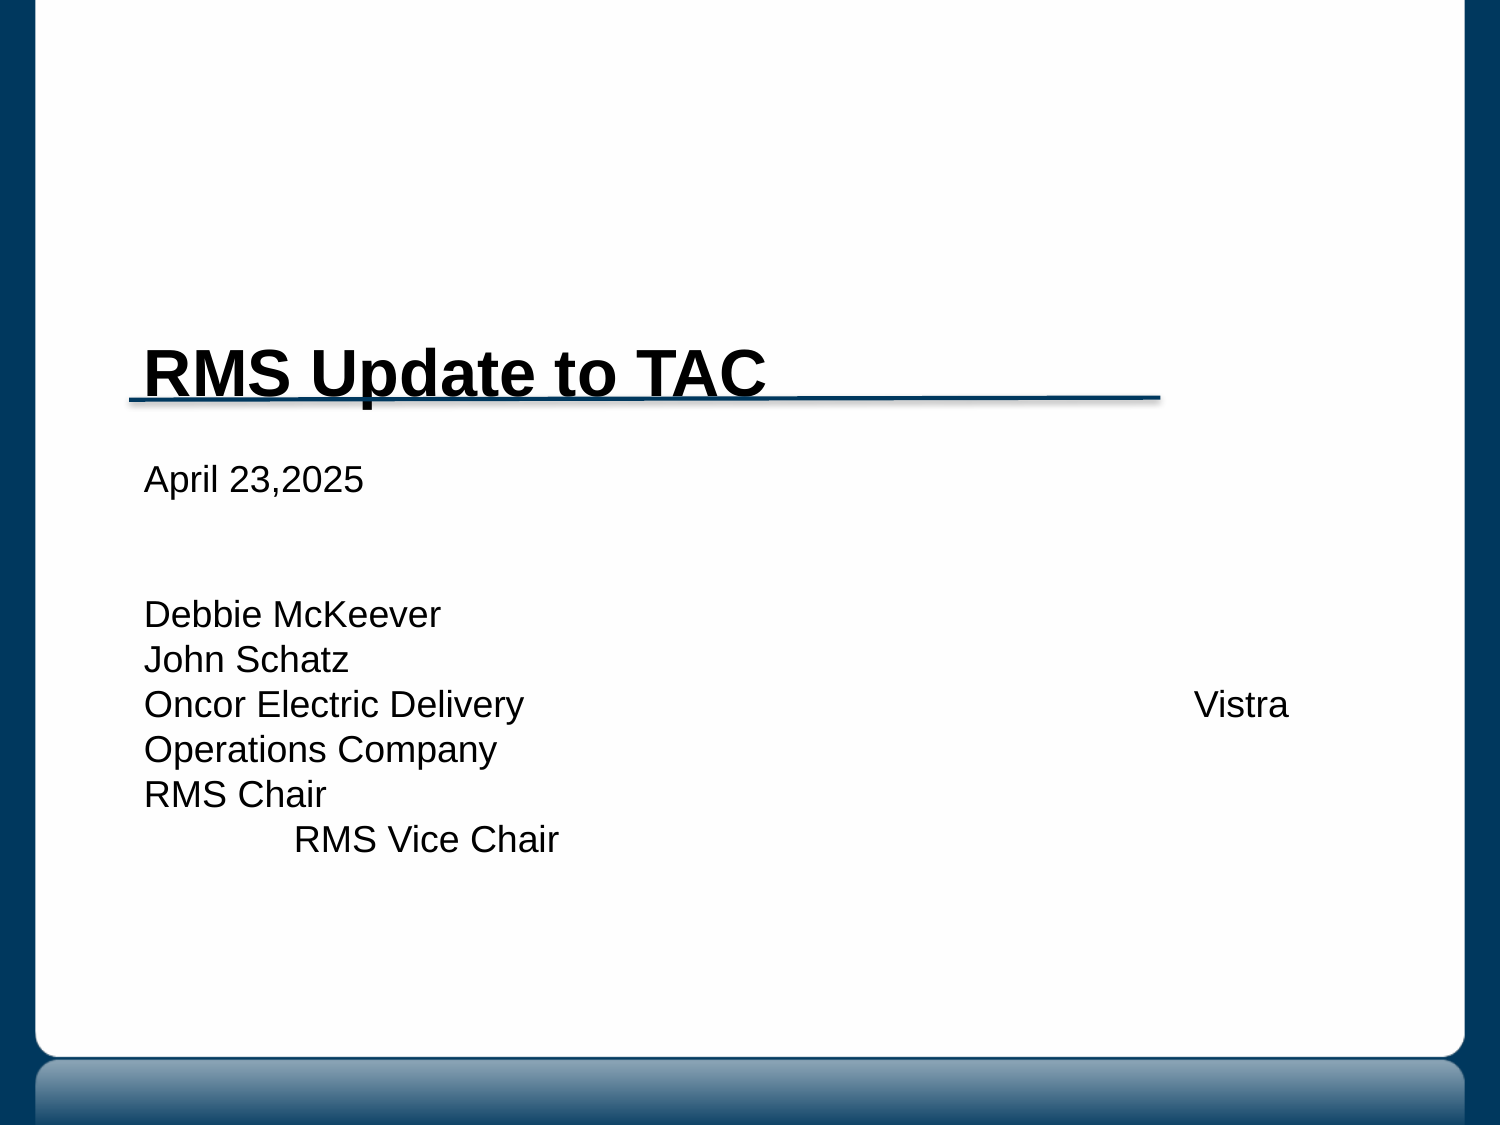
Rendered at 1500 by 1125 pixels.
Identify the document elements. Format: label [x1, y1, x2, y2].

picture [35, 0, 1465, 1125]
text_box [128, 322, 1396, 738]
